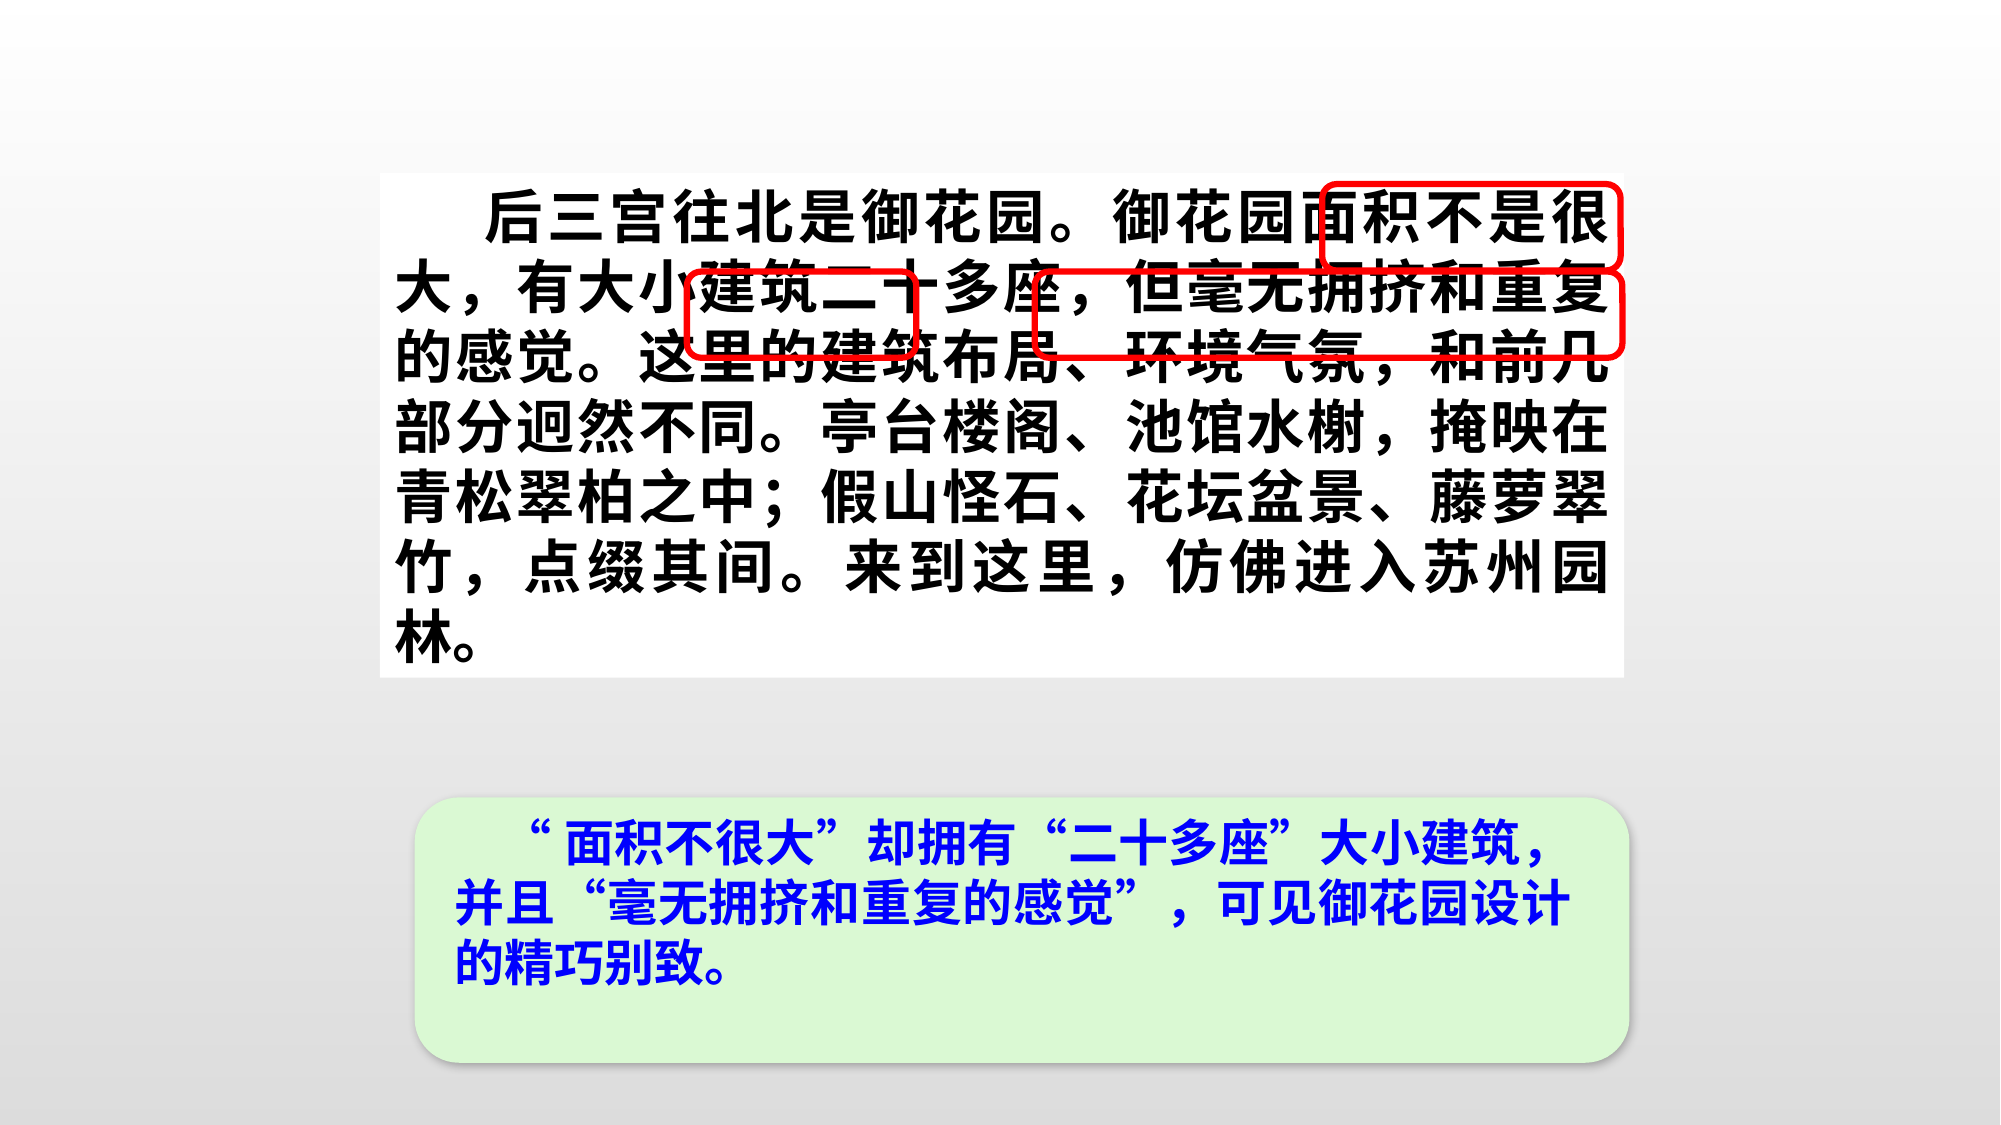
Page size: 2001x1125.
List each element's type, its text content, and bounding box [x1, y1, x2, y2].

text_box 后三宫往北是御花园。御花园面积不是很大，有大小建筑二十多座，但毫无拥挤和重复的感觉。这里的建筑布局、环境气氛，和前几部分迥然不同。亭台楼阁、池馆水榭，掩映在青松翠柏之中；假山怪石、花坛盆景、藤萝翠竹，点缀其间。来到这里，仿佛进入苏州园林。 [379, 173, 1625, 678]
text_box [414, 797, 1630, 1063]
text_box [1321, 183, 1622, 271]
text_box [1033, 270, 1624, 359]
text_box [685, 270, 918, 359]
